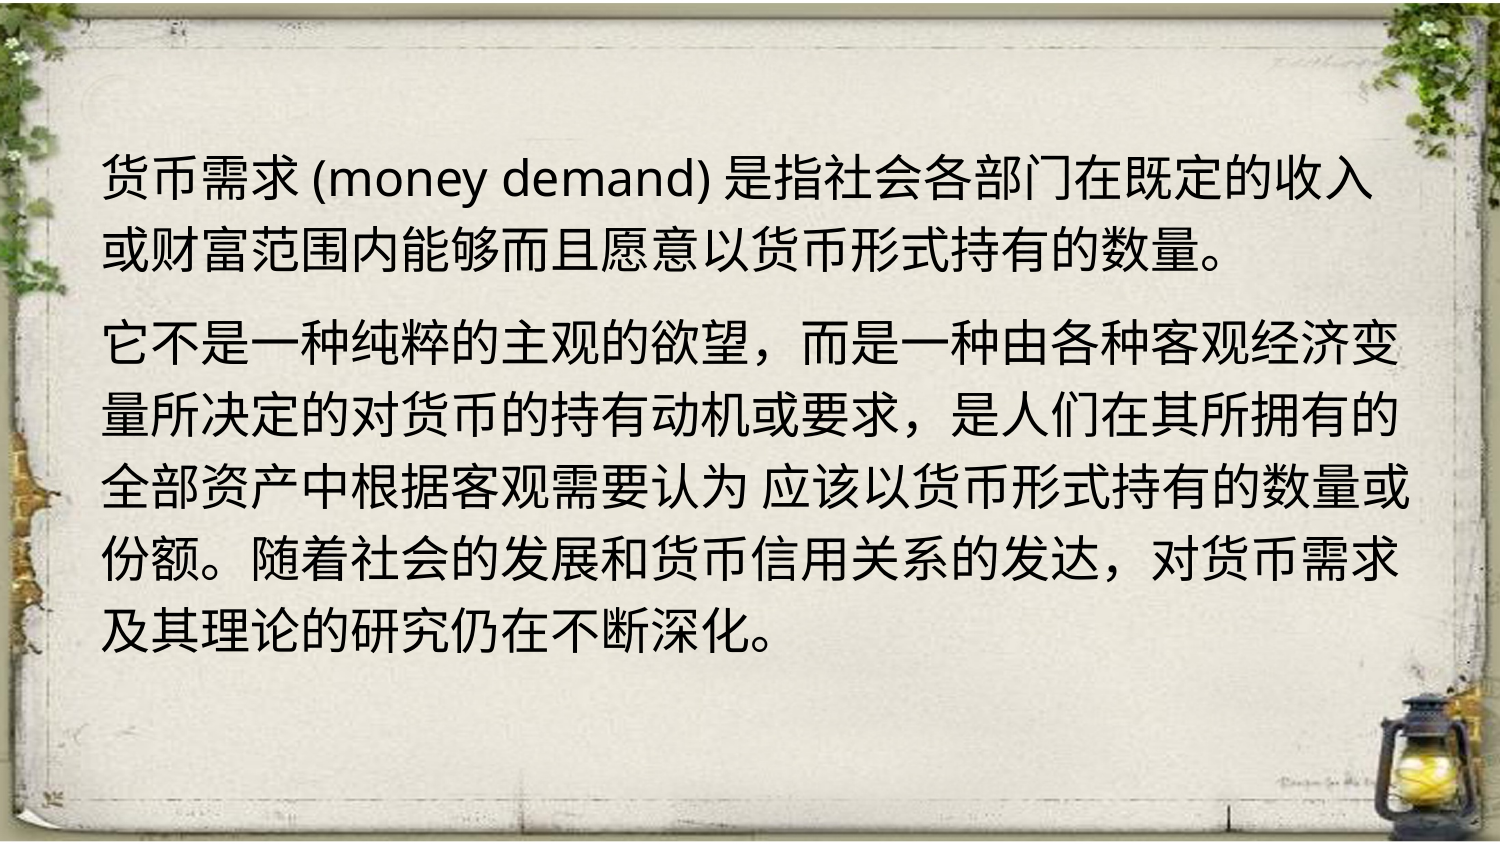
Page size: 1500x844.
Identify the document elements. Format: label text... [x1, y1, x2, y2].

list 货币需求(money demand)是指社会各部门在既定的收入或财富范围内能够而且愿意以货币形式持有的数量。 它不是一种纯粹的主观的欲望，而是一种由各种客观经济变量所决定的对货币的持有动机或要求，是人们在其所拥有的全部资产中根据客观需要认为 应该以货币形式持有的数量或份额。随着社会的发展和货币信用关系的发达，对货币需求及其理论的研究仍在不断深化。 [85, 127, 1432, 844]
picture [0, 0, 1500, 844]
